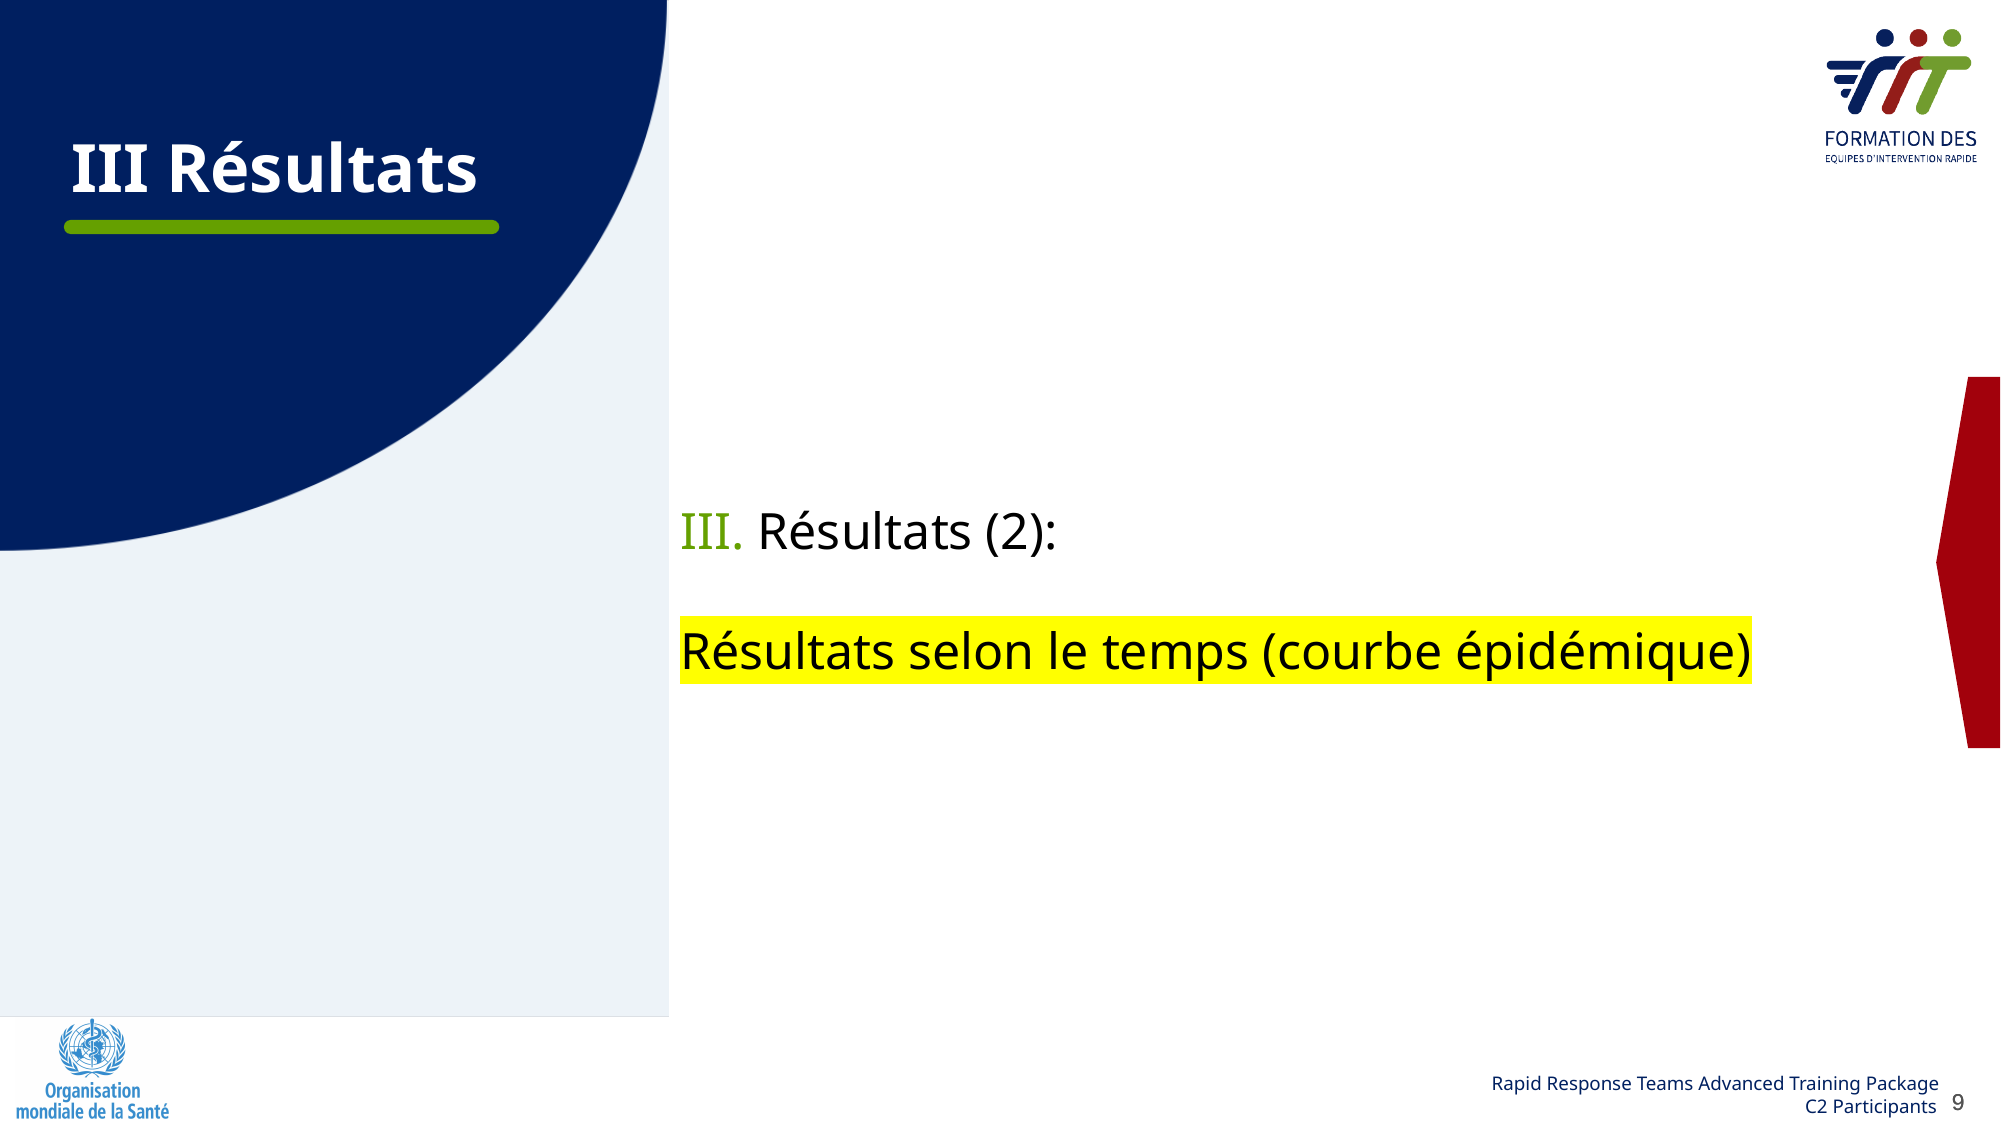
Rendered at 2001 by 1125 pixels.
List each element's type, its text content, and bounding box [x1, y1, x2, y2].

text_box III Résultats [63, 12, 600, 330]
picture [0, 0, 669, 1120]
picture [1825, 28, 1977, 164]
list III. Résultats (2): Résultats selon le temps (courbe épidémique) [672, 137, 1937, 1049]
